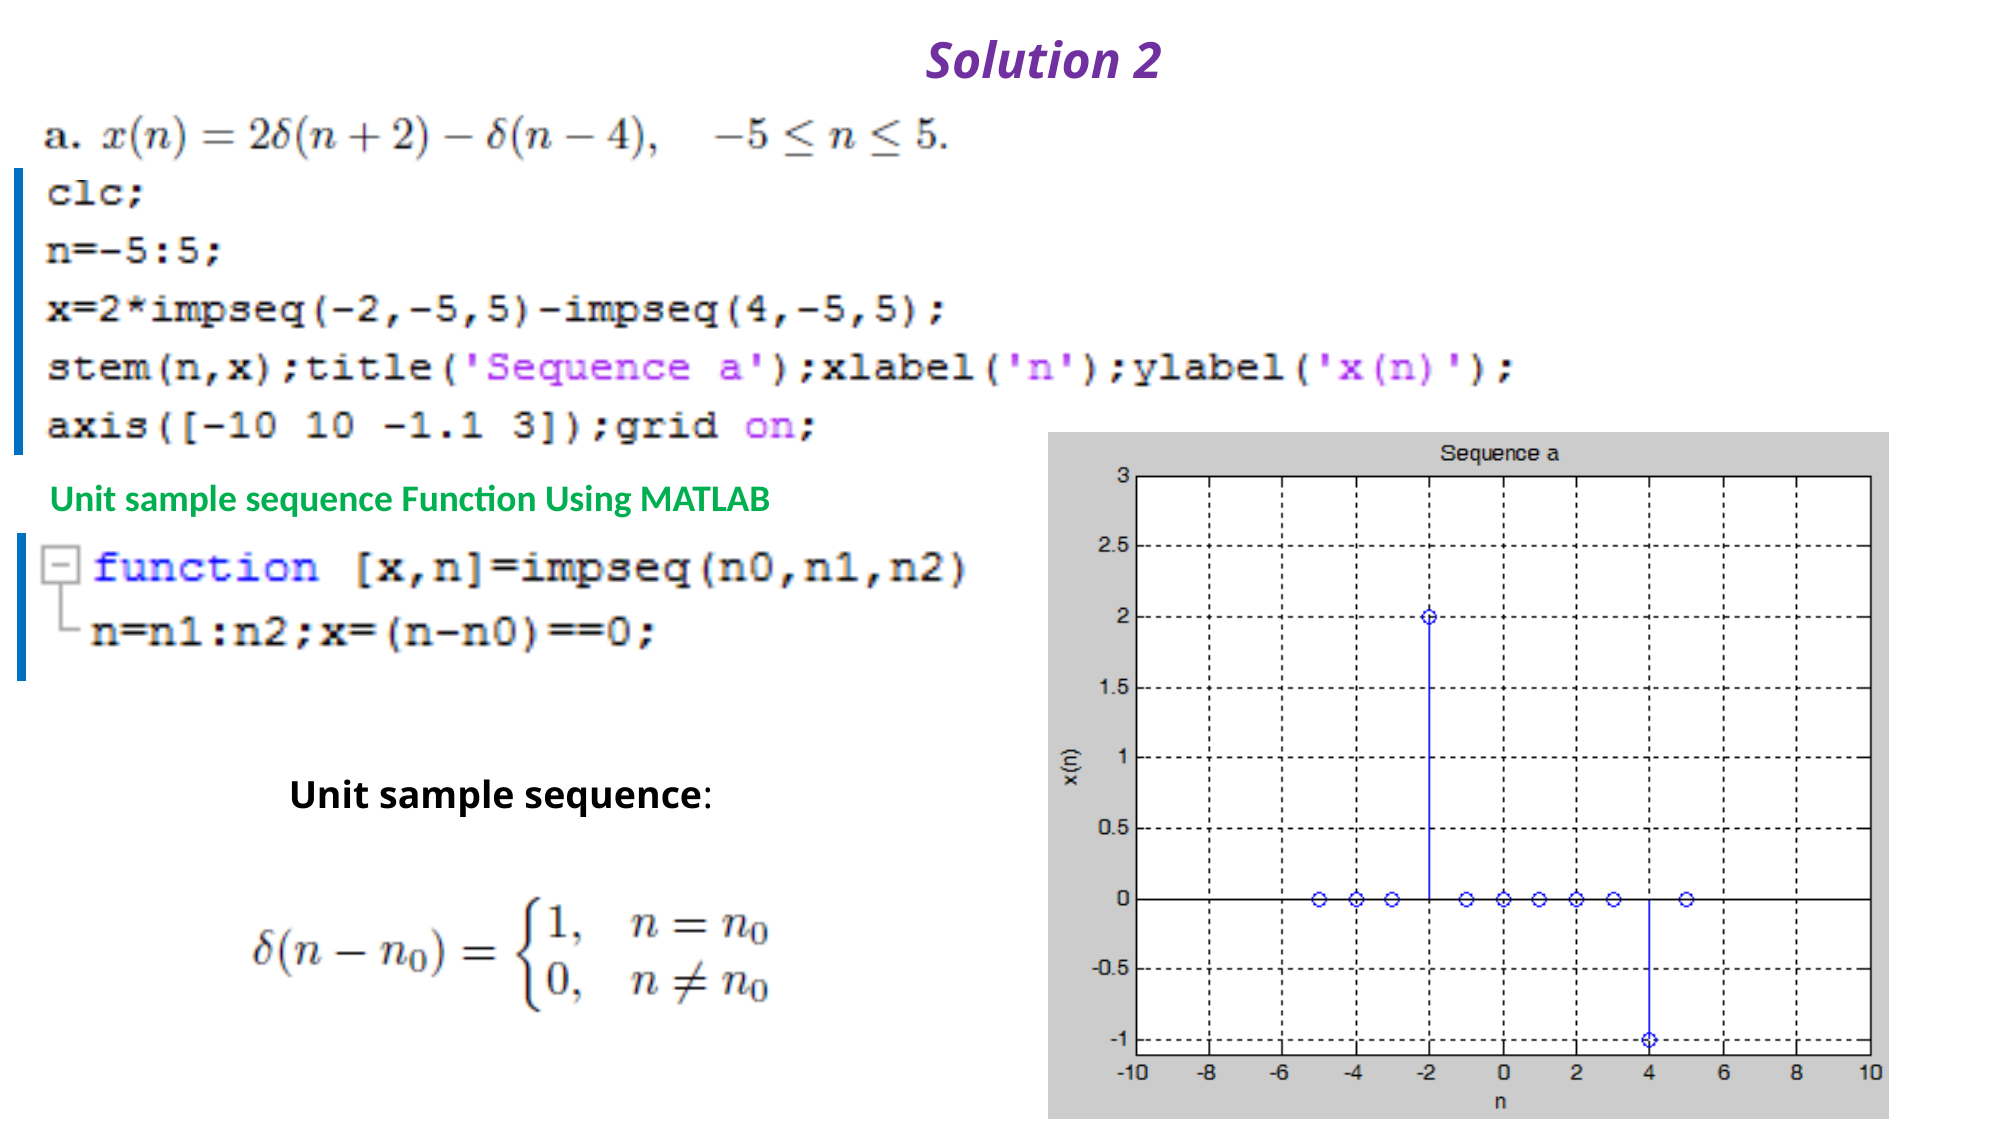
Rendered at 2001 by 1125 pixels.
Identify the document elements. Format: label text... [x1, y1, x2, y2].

text_box Unit sample sequence Function Using MATLAB [34, 466, 787, 527]
picture [22, 532, 991, 661]
text_box Solution 2 [910, 16, 1177, 96]
picture [209, 873, 805, 1025]
picture [5, 93, 1889, 1119]
text_box Unit sample sequence: [274, 763, 728, 824]
